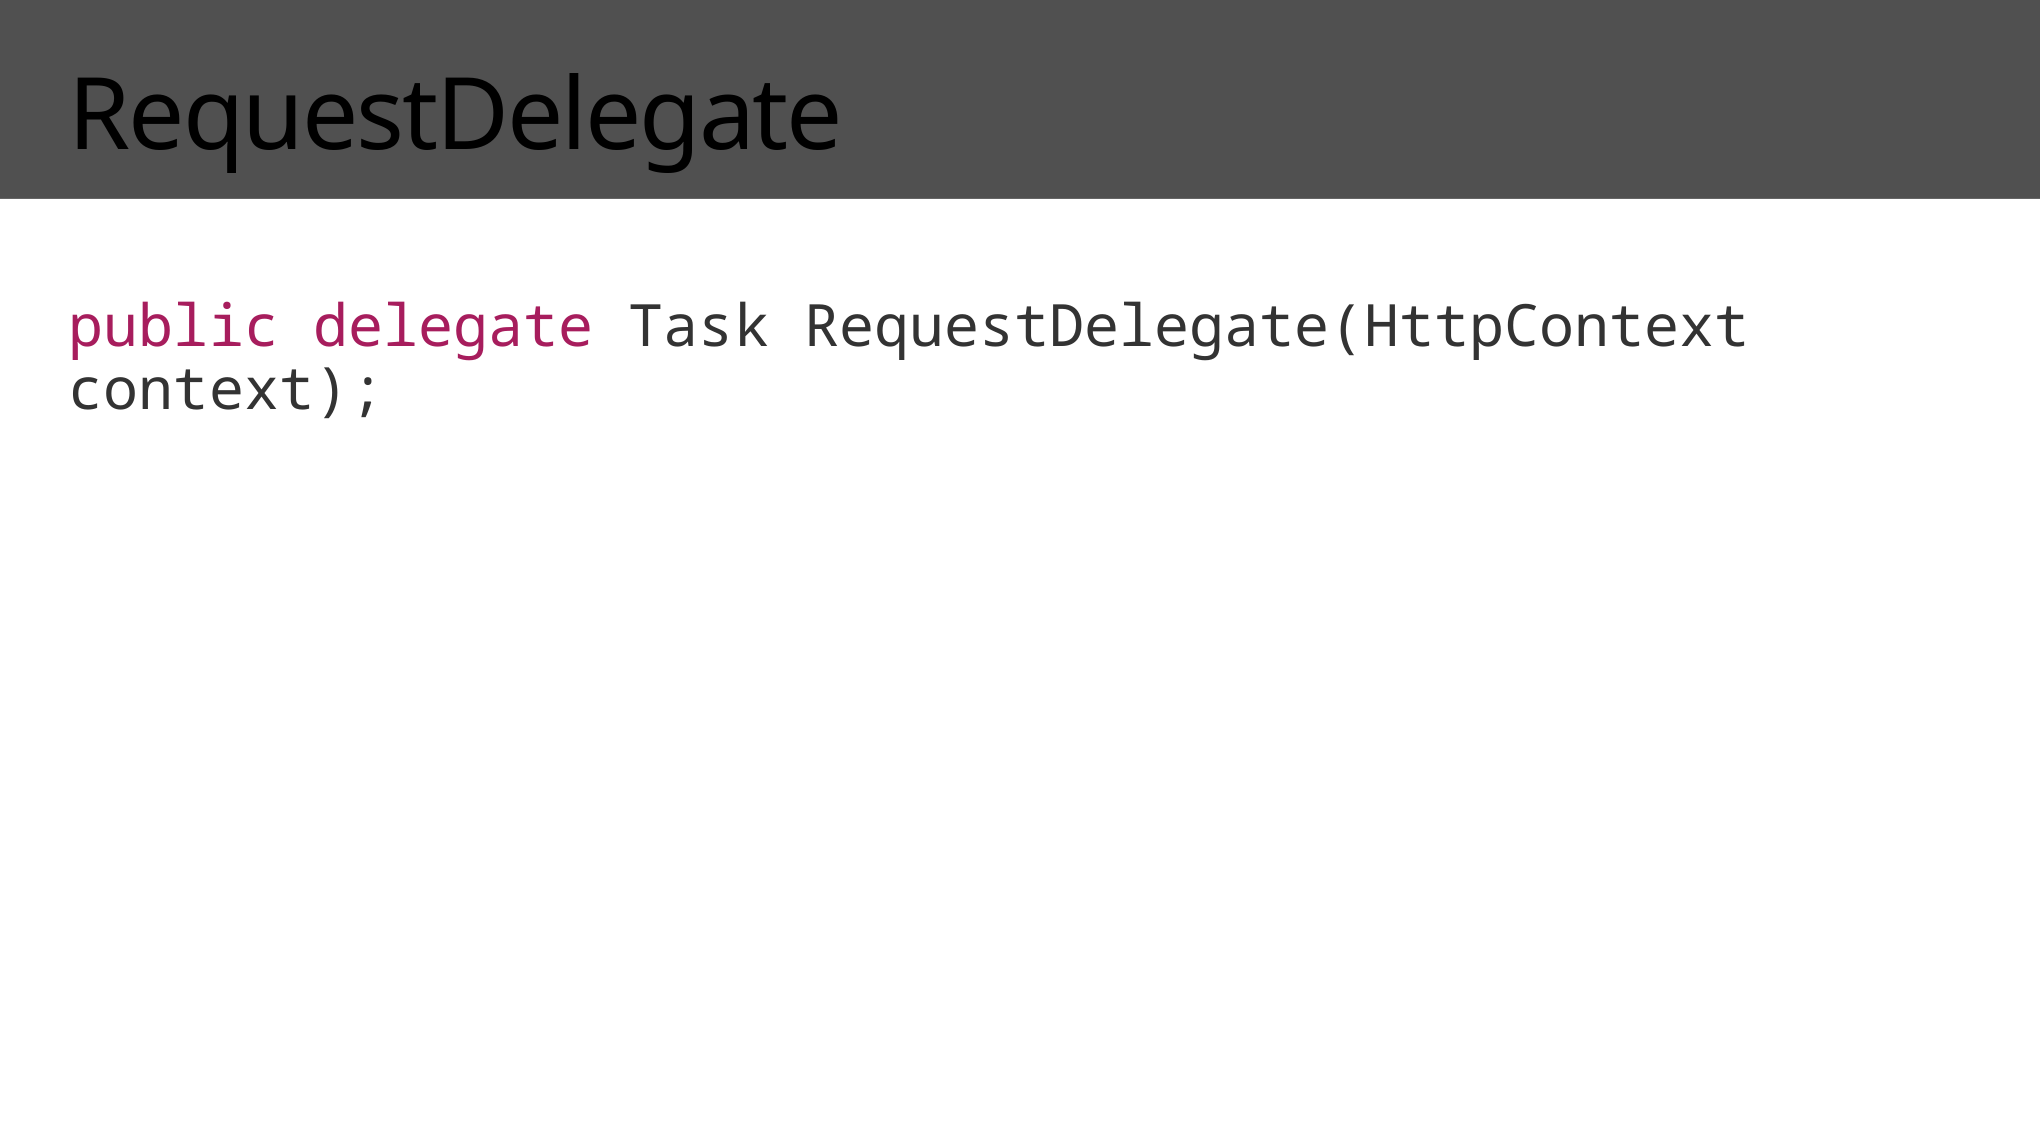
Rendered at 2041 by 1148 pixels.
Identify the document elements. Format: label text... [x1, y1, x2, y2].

list public delegate Task RequestDelegate(HttpContext context); [45, 199, 1996, 372]
title RequestDelegate [45, 48, 1996, 199]
